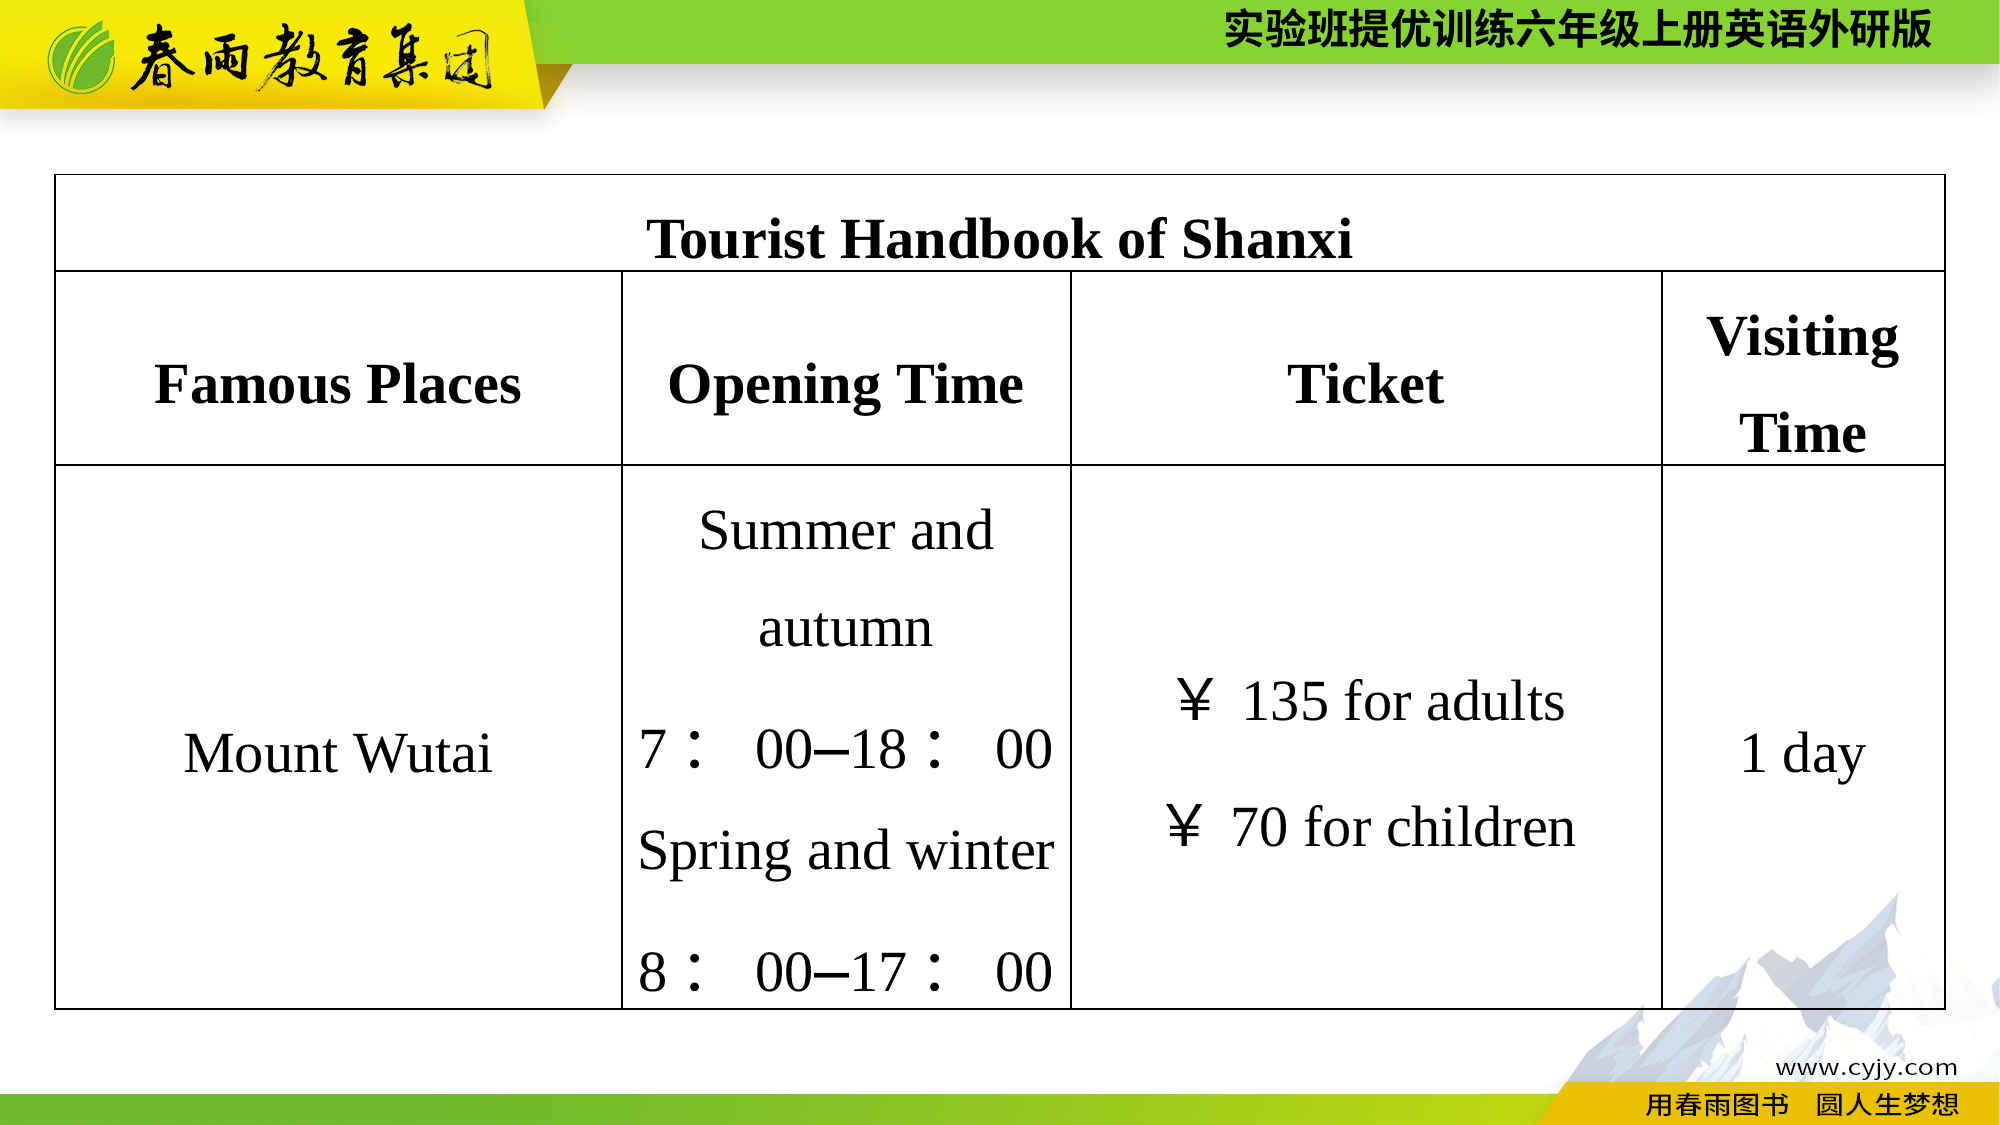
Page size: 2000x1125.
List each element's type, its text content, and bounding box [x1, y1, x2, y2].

table_cell Mount Wutai [56, 466, 621, 1008]
table_cell Visiting Time [1663, 272, 1944, 464]
table_cell Ticket [1072, 272, 1661, 464]
table_cell 1 day [1663, 466, 1944, 1008]
picture [0, 0, 2000, 1125]
table_cell ￥135 for adults ￥70 for children [1072, 466, 1661, 1008]
table_cell Famous Places [56, 272, 621, 464]
table_header Tourist Handbook of Shanxi [56, 175, 1944, 270]
table_cell Summer and autumn 7：00—18：00 Spring and winter 8：00—17：00 [623, 466, 1070, 1008]
table_cell Opening Time [623, 272, 1070, 464]
